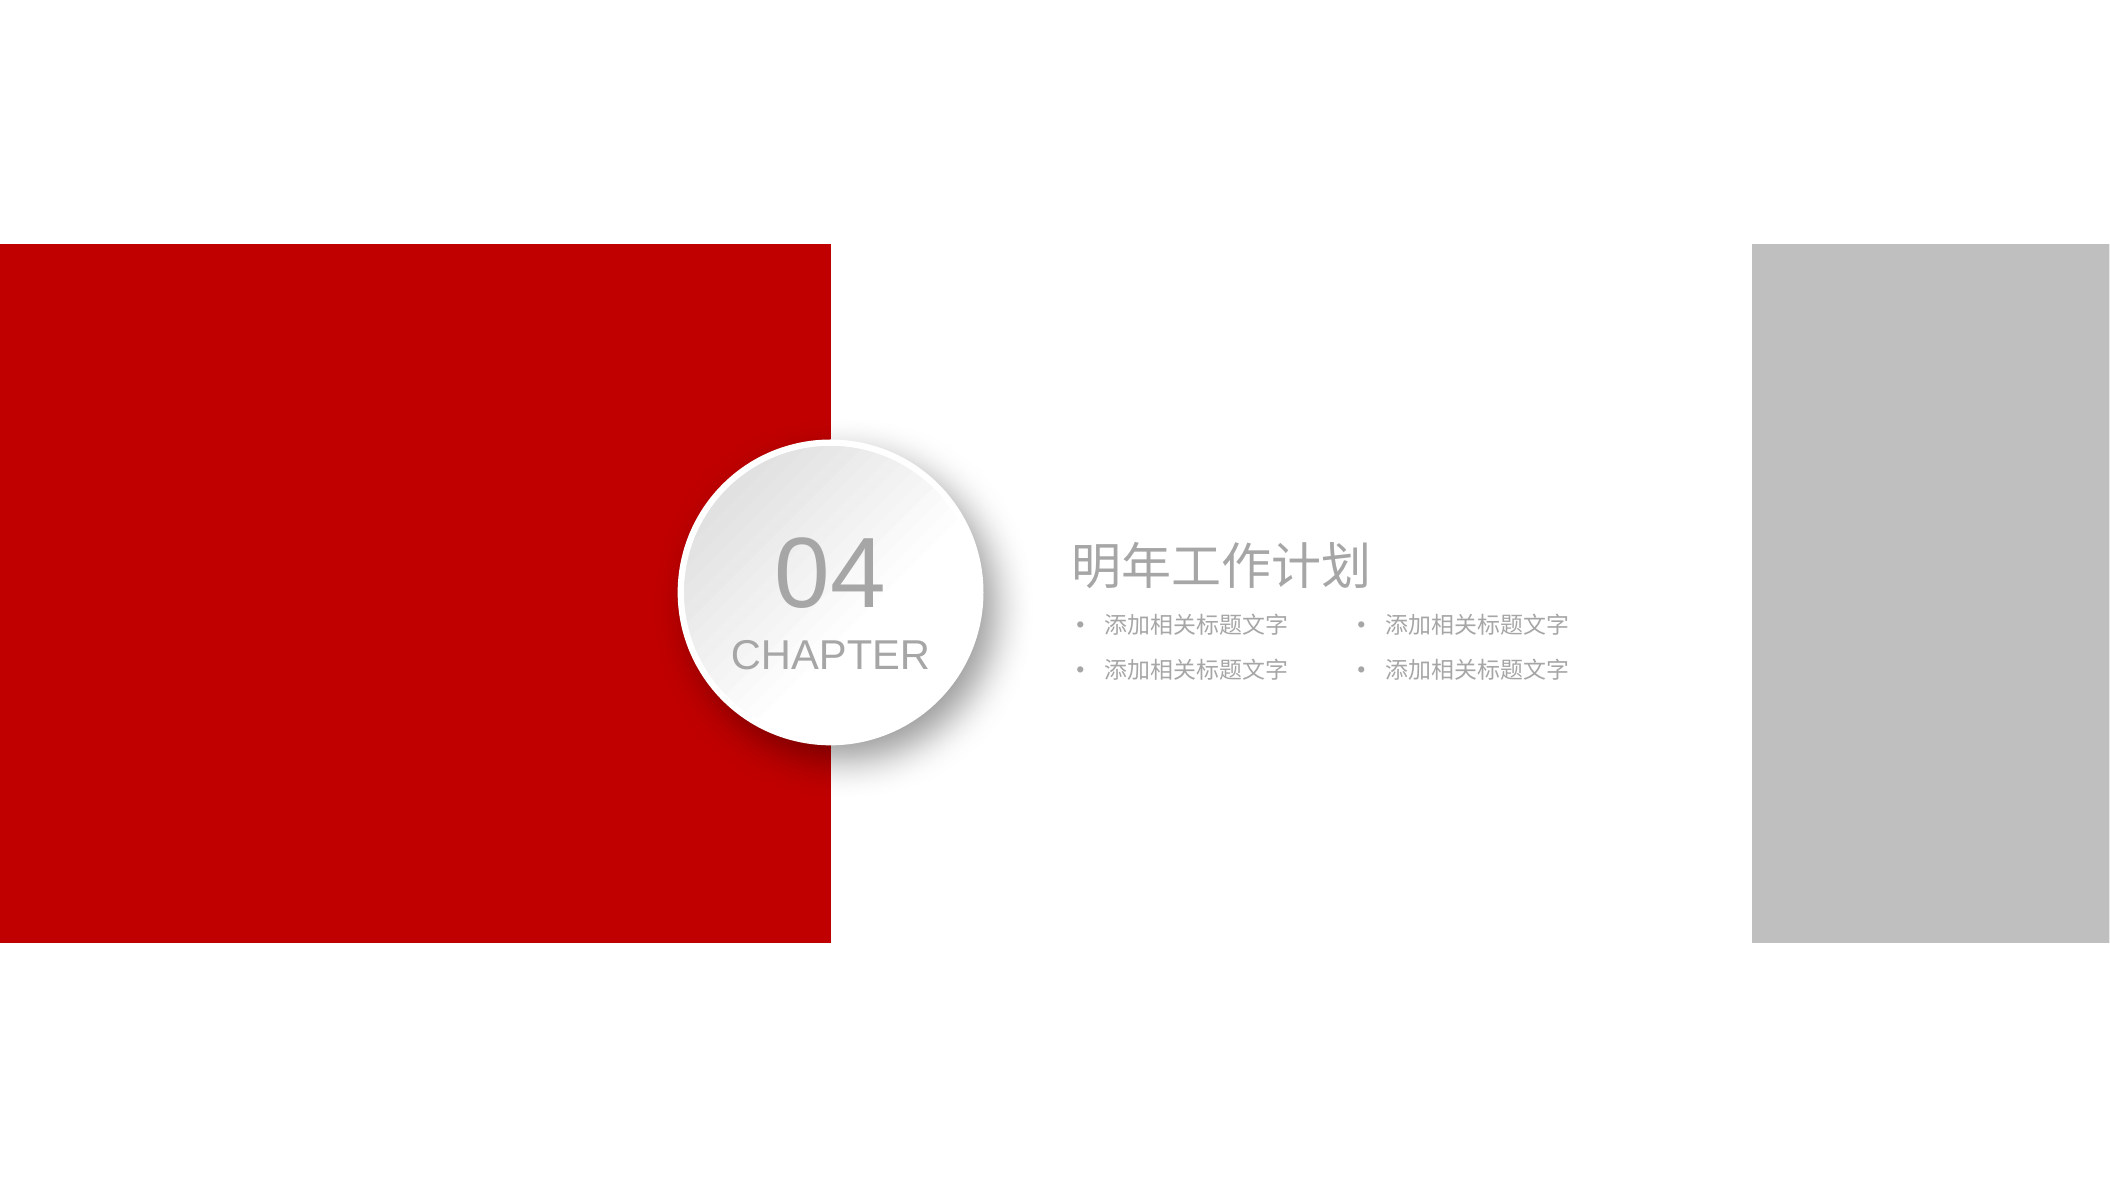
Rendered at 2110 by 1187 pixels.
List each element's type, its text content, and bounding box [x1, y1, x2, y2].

text_box 添加相关标题文字 [1342, 603, 1585, 646]
text_box 添加相关标题文字 [1342, 648, 1585, 691]
text_box [0, 243, 832, 943]
text_box 明年工作计划 [1071, 534, 1595, 595]
text_box [679, 441, 982, 744]
text_box 添加相关标题文字 [1061, 648, 1304, 691]
text_box 04 CHAPTER [706, 507, 955, 678]
text_box 添加相关标题文字 [1061, 603, 1304, 646]
text_box [1751, 243, 2110, 943]
